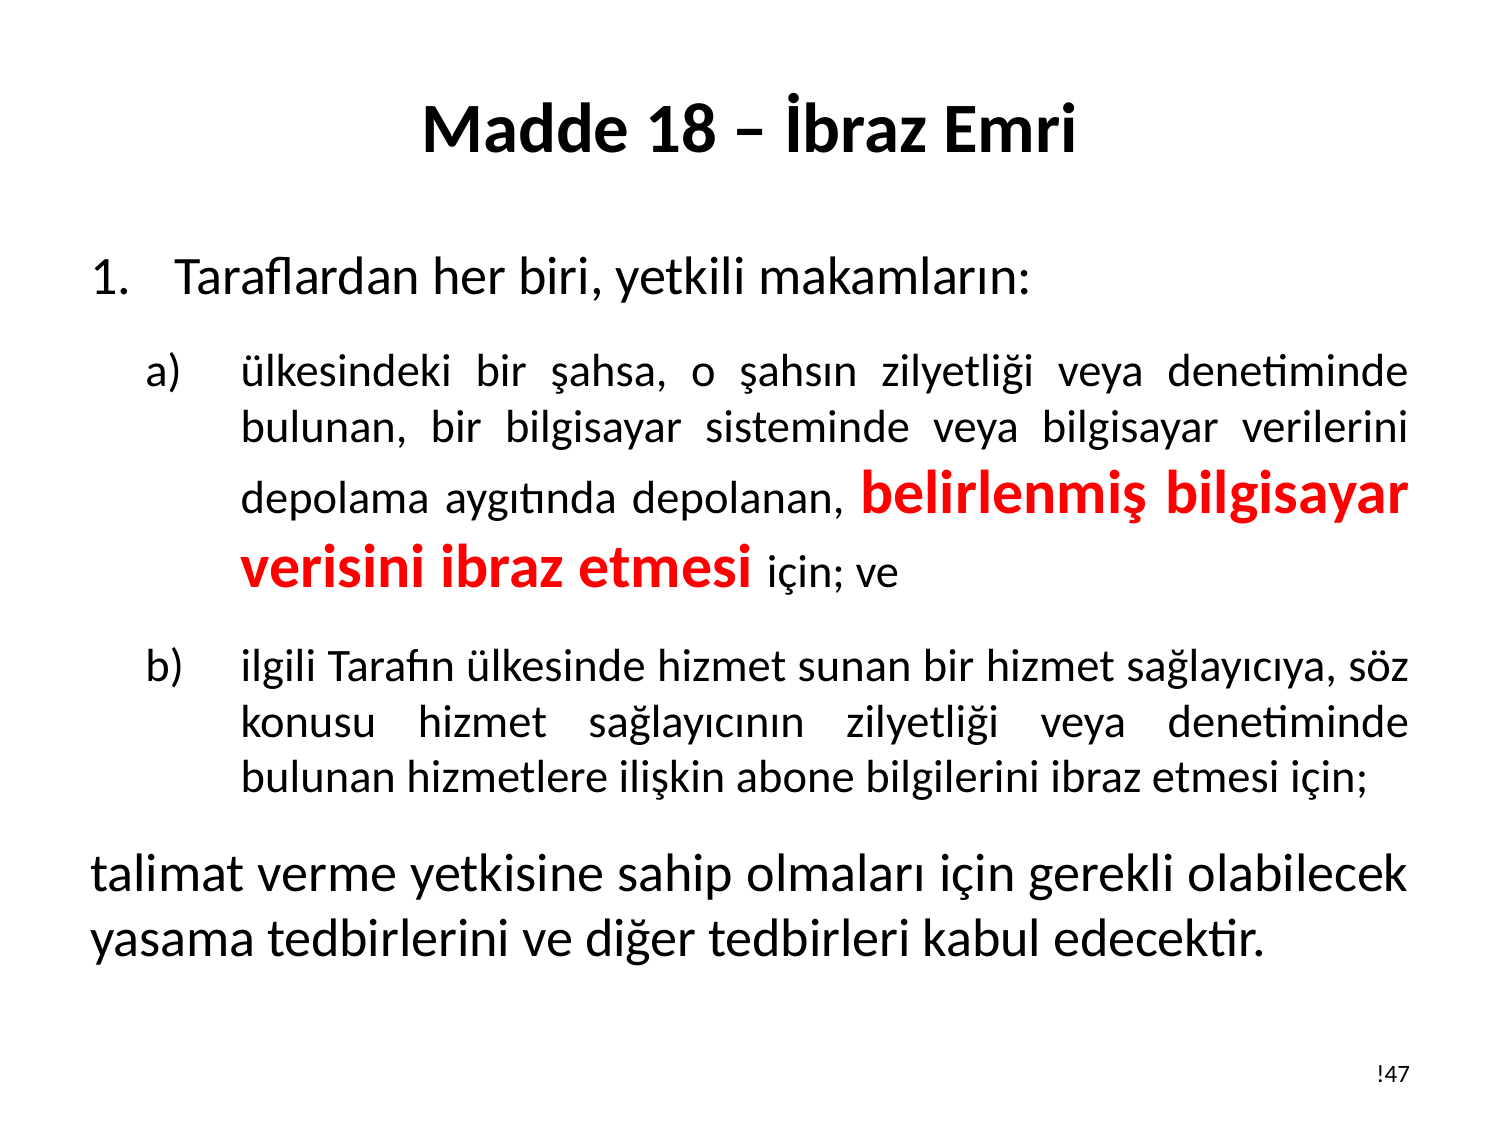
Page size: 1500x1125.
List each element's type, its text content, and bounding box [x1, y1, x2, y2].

title Madde 18 – İbraz Emri [74, 44, 1426, 204]
list Taraflardan her biri, yetkili makamların: ülkesindeki bir şahsa, o şahsın zilyetliği veya denetiminde bulunan, bir bilgisayar sisteminde veya bilgisayar verilerini depolama aygıtında depolanan, belirlenmiş bilgisayar verisini ibraz etmesi için; ve ilgili Tarafın ülkesinde hizmet sunan bir hizmet sağlayıcıya, söz konusu hizmet sağlayıcının zilyetliği veya denetiminde bulunan hizmetlere ilişkin abone bilgilerini ibraz etmesi için; talimat verme yetkisine sahip olmaları için gerekli olabilecek yasama tedbirlerini ve diğer tedbirleri kabul edecektir. [74, 232, 1426, 1053]
slide_number !47 [1074, 1042, 1425, 1103]
